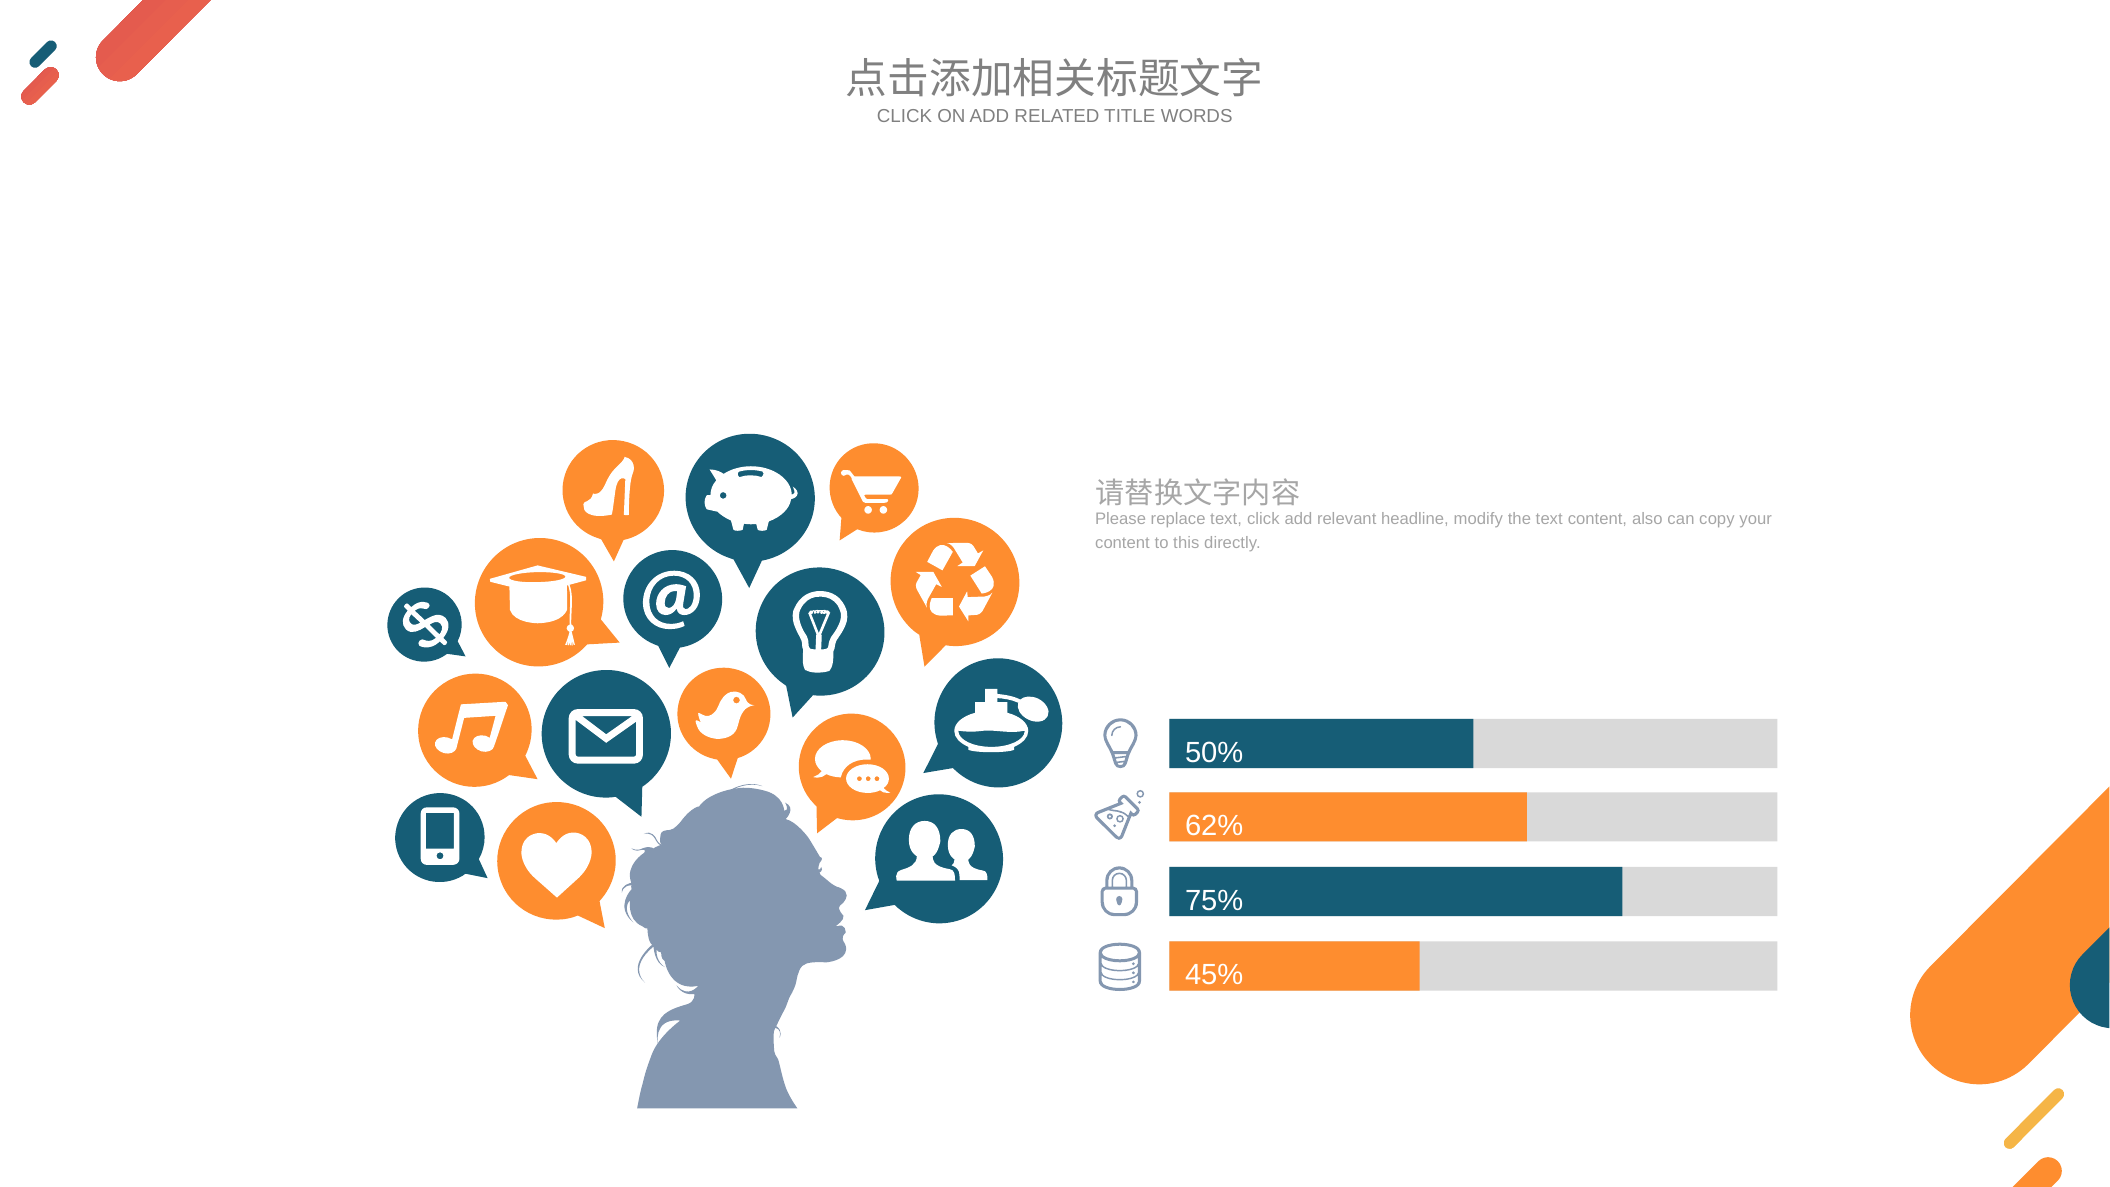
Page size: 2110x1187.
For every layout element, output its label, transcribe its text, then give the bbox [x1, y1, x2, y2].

text_box [1474, 718, 1778, 769]
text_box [382, 425, 1070, 1109]
text_box 点击添加相关标题文字 [803, 44, 1307, 107]
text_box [1166, 865, 1623, 923]
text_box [1103, 718, 1138, 769]
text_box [1166, 790, 1527, 848]
text_box Please replace text, click add relevant headline, modify the text content, also can copy your content to this directly. [1095, 503, 1778, 552]
text_box 请替换文字内容 [1095, 467, 1301, 503]
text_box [1098, 942, 1142, 992]
text_box CLICK ON ADD RELATED TITLE WORDS [852, 95, 1257, 130]
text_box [1100, 866, 1139, 917]
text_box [1166, 717, 1474, 775]
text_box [1094, 789, 1145, 840]
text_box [1166, 939, 1420, 997]
text_box [1527, 791, 1778, 843]
text_box [1623, 866, 1778, 917]
text_box [1420, 940, 1778, 992]
